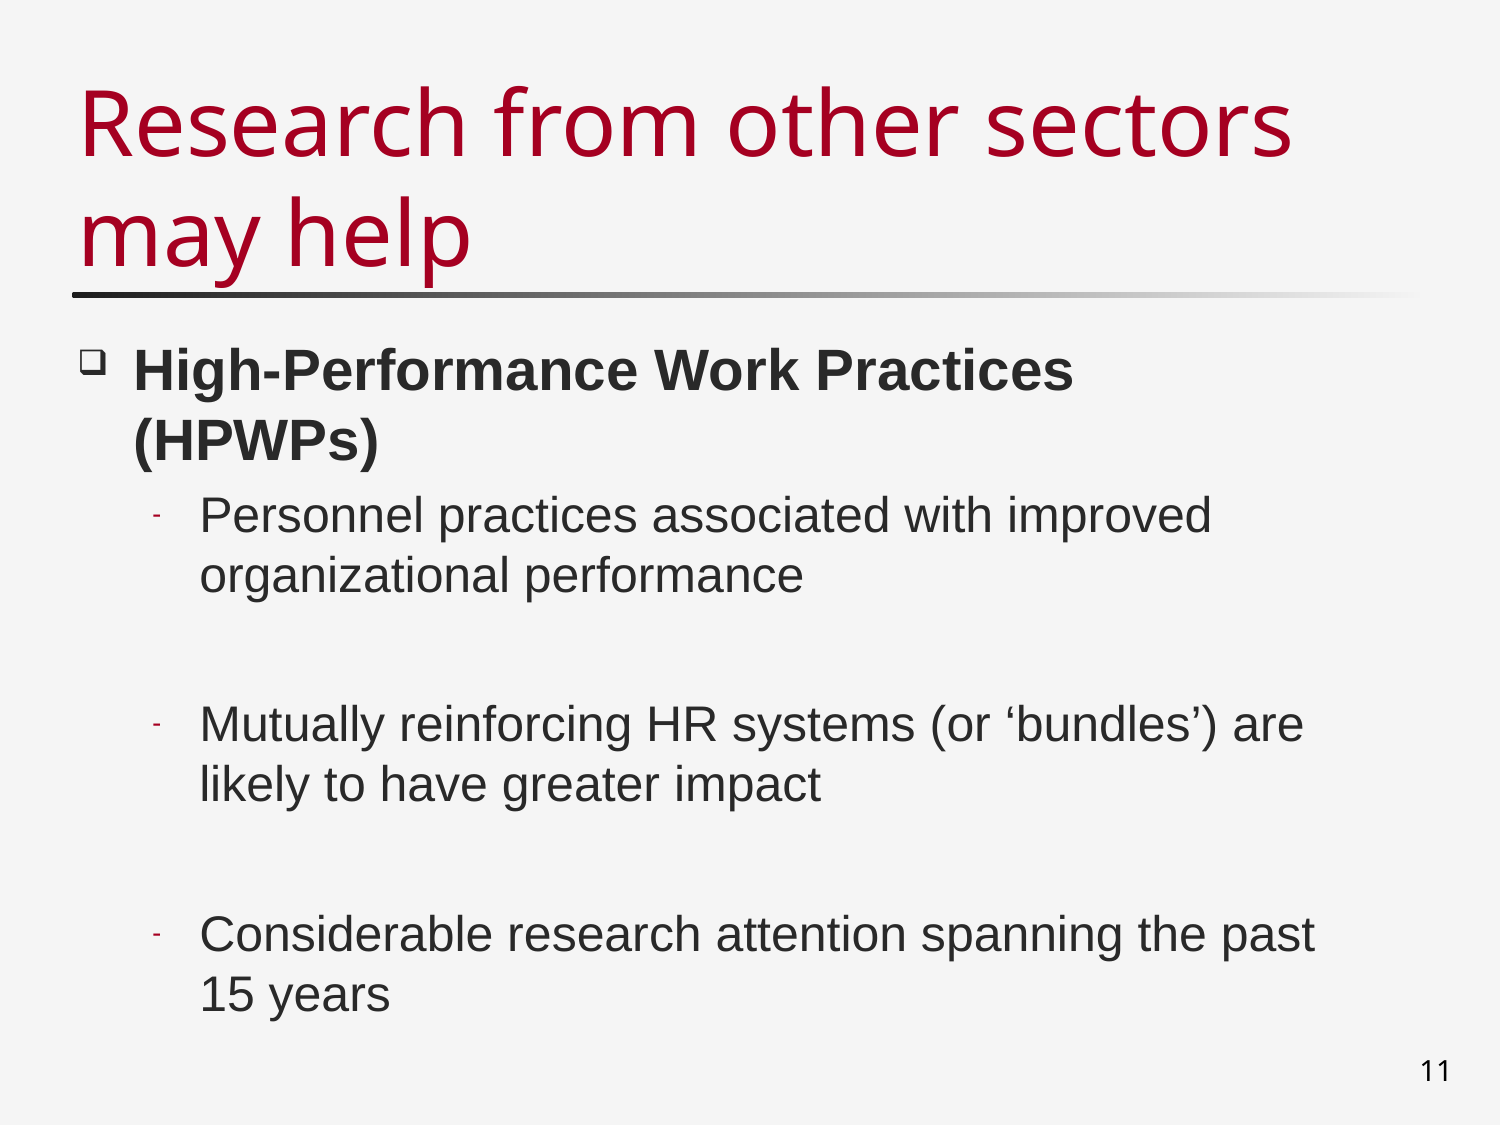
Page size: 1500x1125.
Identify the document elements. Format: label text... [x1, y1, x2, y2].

slide_number 11 [1154, 1023, 1468, 1100]
title Research from other sectors may help [62, 74, 1413, 276]
list High-Performance Work Practices (HPWPs) Personnel practices associated with improved organizational performance Mutually reinforcing HR systems (or ‘bundles’) are likely to have greater impact Considerable research attention spanning the past 15 years [62, 324, 1338, 1001]
